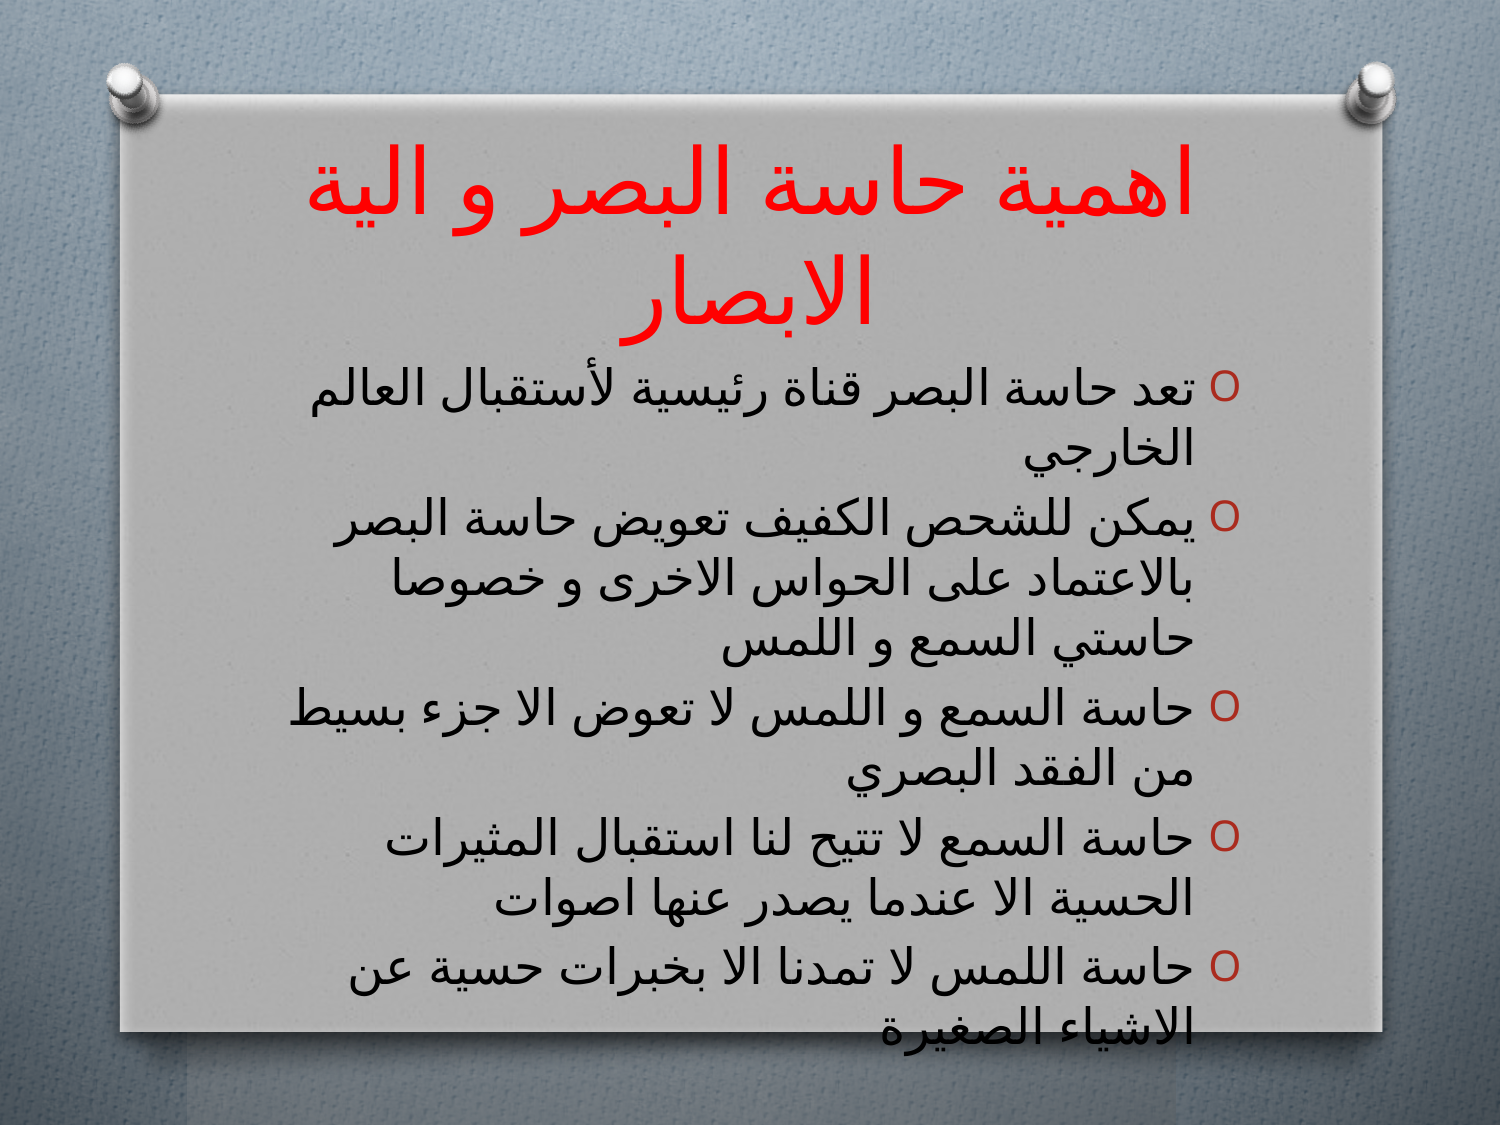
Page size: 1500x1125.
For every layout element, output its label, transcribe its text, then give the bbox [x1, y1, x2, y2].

picture [1317, 35, 1439, 156]
list تعد حاسة البصر قناة رئيسية لأستقبال العالم الخارجي يمكن للشحص الكفيف تعويض حاسة البصر بالاعتماد على الحواس الاخرى و خصوصا حاستي السمع و اللمس حاسة السمع و اللمس لا تعوض الا جزء بسيط من الفقد البصري حاسة السمع لا تتيح لنا استقبال المثيرات الحسية الا عندما يصدر عنها اصوات حاسة اللمس لا تمدنا الا بخبرات حسية عن الاشياء الصغيرة [240, 347, 1257, 939]
title اهمية حاسة البصر و الية الابصار [179, 134, 1323, 332]
picture [75, 29, 198, 153]
